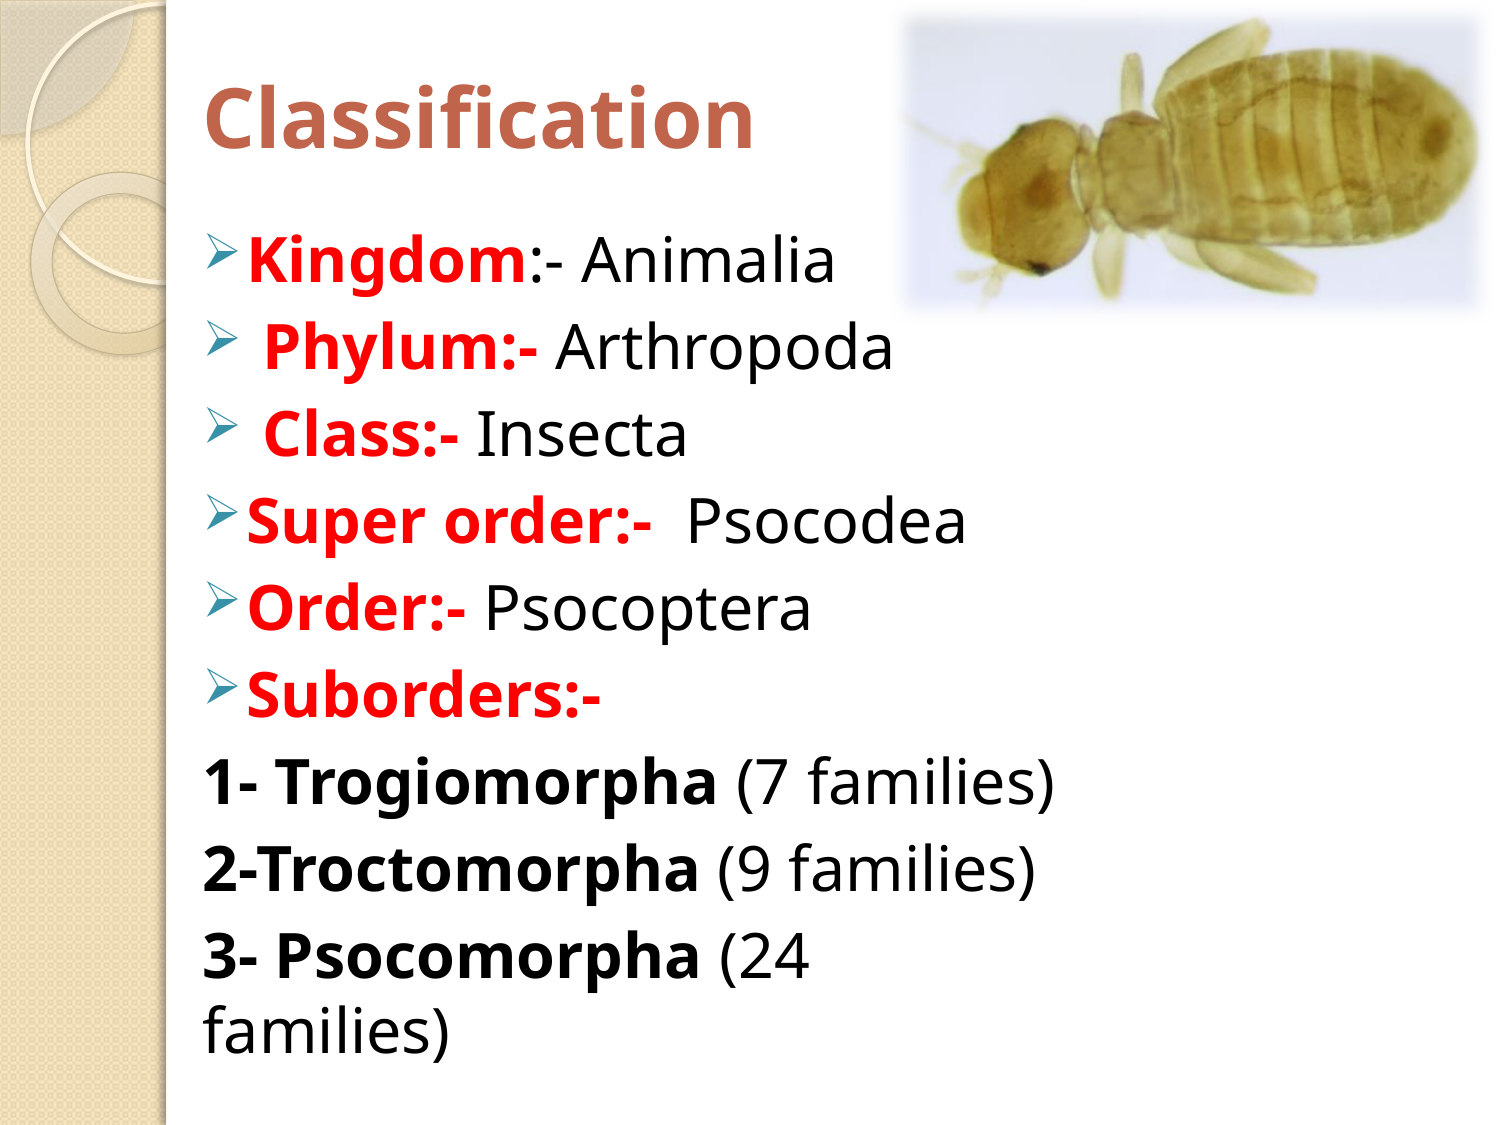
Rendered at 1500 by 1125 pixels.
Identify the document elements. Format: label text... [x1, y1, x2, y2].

picture [886, 0, 1496, 326]
title Classification [187, 37, 879, 193]
list Kingdom:- Animalia Phylum:- Arthropoda Class:- Insecta Super order:- Psocodea Order:- Psocoptera Suborders:- 1- Trogiomorpha (7 families) 2-Troctomorpha (9 families) 3- Psocomorpha (24 families) [174, 212, 1088, 1075]
